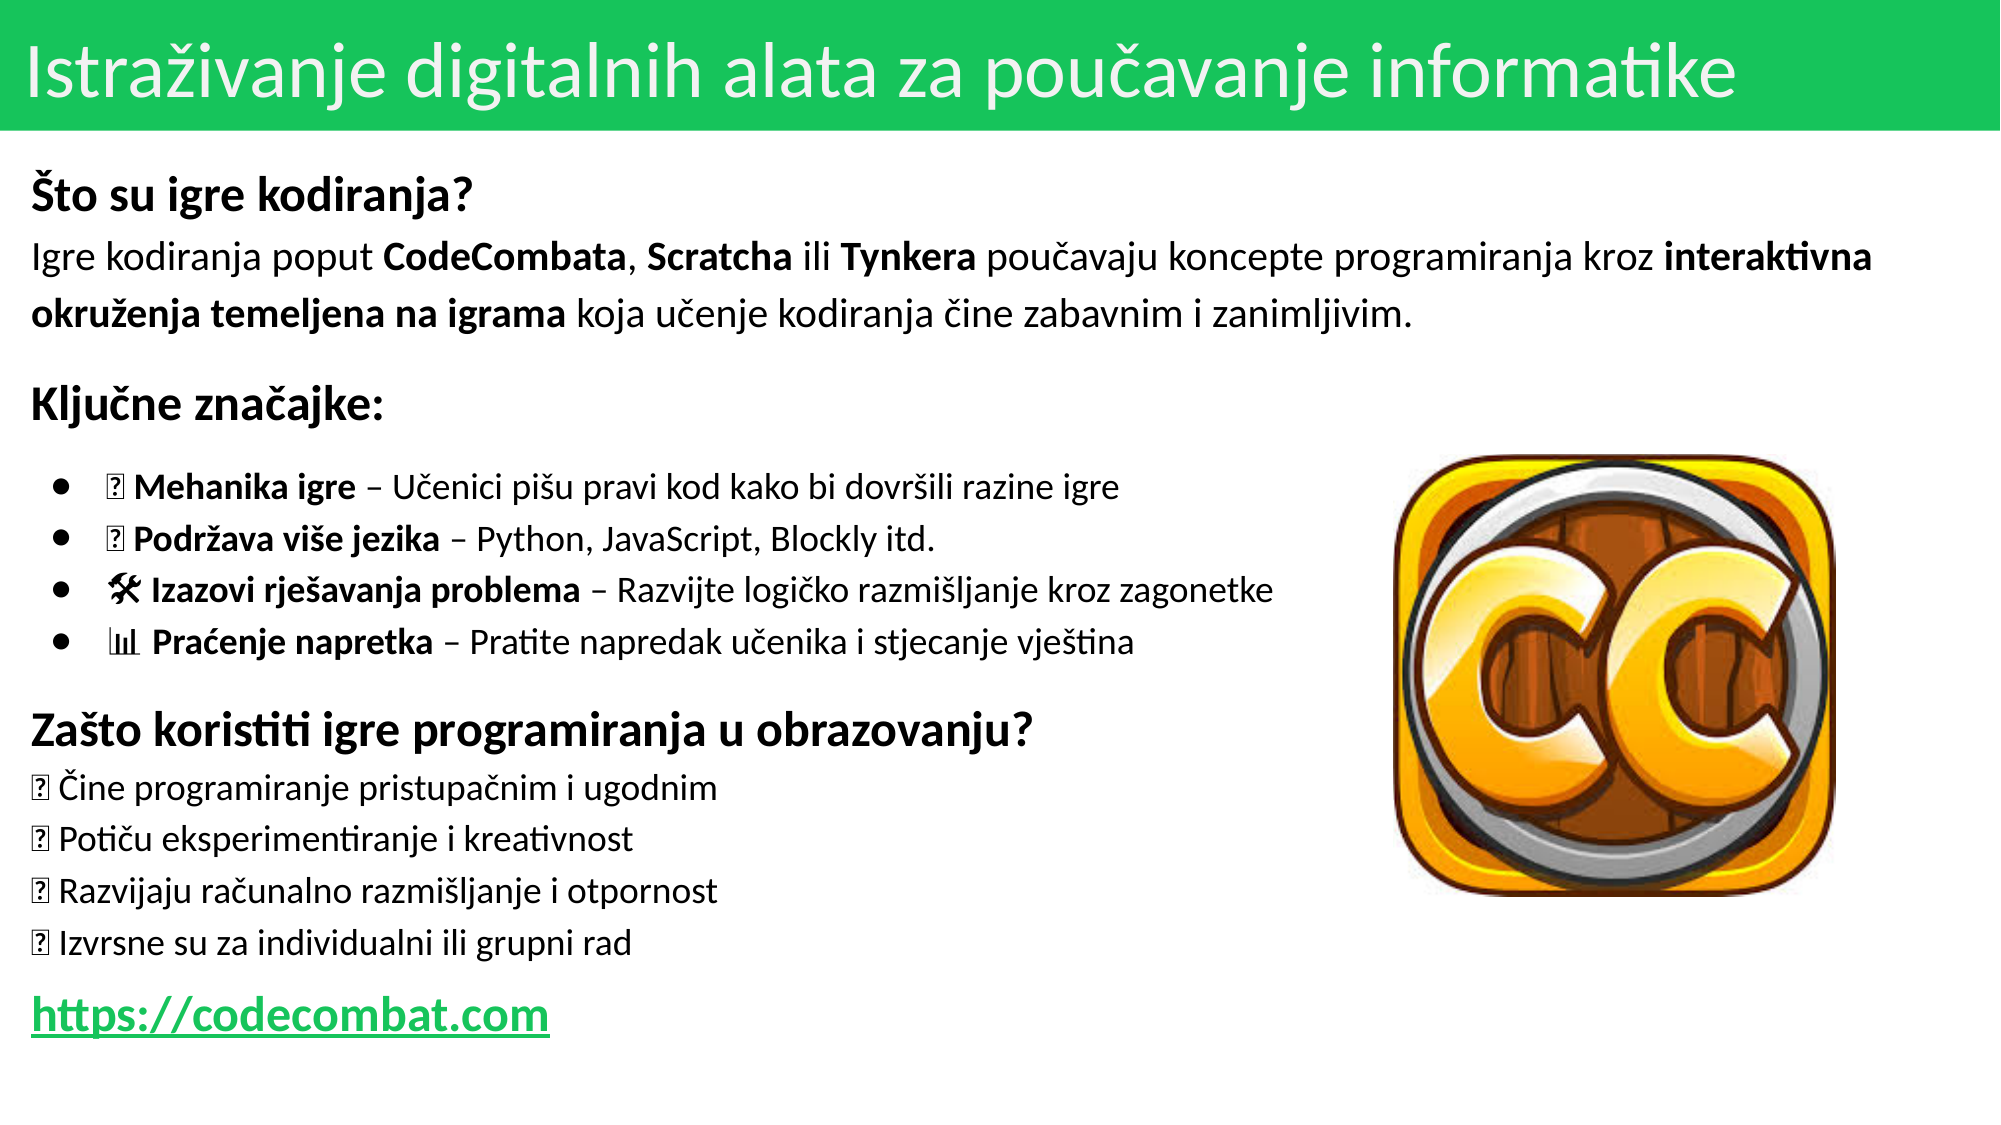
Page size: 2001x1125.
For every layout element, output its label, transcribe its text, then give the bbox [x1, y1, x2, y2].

picture [1393, 454, 1836, 897]
title Istraživanje digitalnih alata za poučavanje informatike [16, 13, 1976, 131]
list Što su igre kodiranja? Igre kodiranja poput CodeCombata, Scratcha ili Tynkera poučavaju koncepte programiranja kroz interaktivna okruženja temeljena na igrama koja učenje kodiranja čine zabavnim i zanimljivim. Ključne značajke: 👾 Mehanika igre – Učenici pišu pravi kod kako bi dovršili razine igre 🧠 Podržava više jezika – Python, JavaScript, Blockly itd. 🛠️ Izazovi rješavanja problema – Razvijte logičko razmišljanje kroz zagonetke 📊 Praćenje napretka – Pratite napredak učenika i stjecanje vještina Zašto koristiti igre programiranja u obrazovanju? ✅ Čine programiranje pristupačnim i ugodnim ✅ Potiču eksperimentiranje i kreativnost ✅ Razvijaju računalno razmišljanje i otpornost ✅ Izvrsne su za individualni ili grupni rad https://codecombat.com [16, 144, 1976, 1108]
